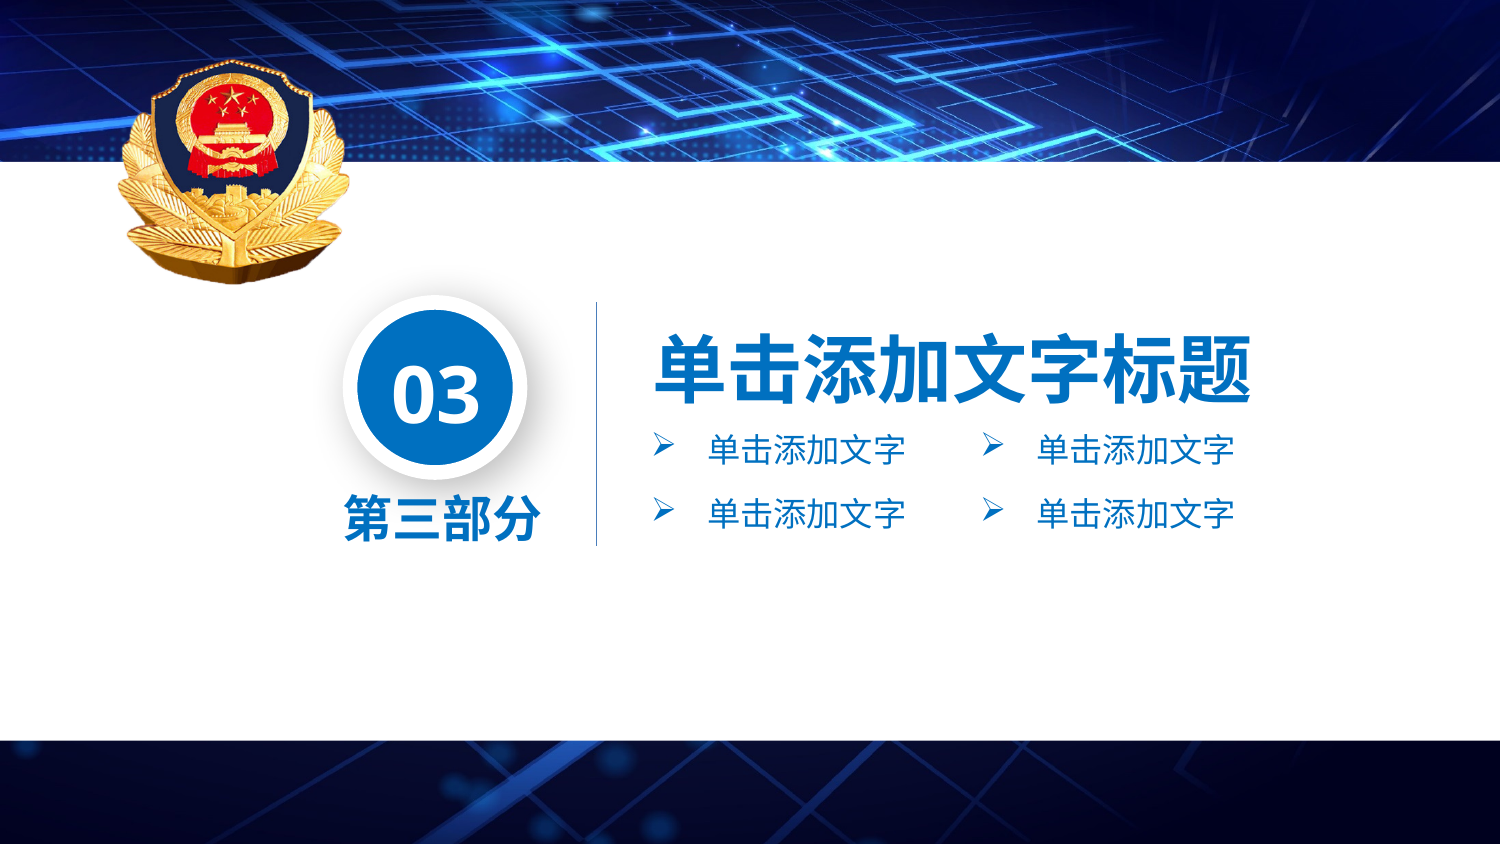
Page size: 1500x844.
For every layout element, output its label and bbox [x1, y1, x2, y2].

text_box [349, 302, 521, 473]
picture [0, 0, 1500, 844]
